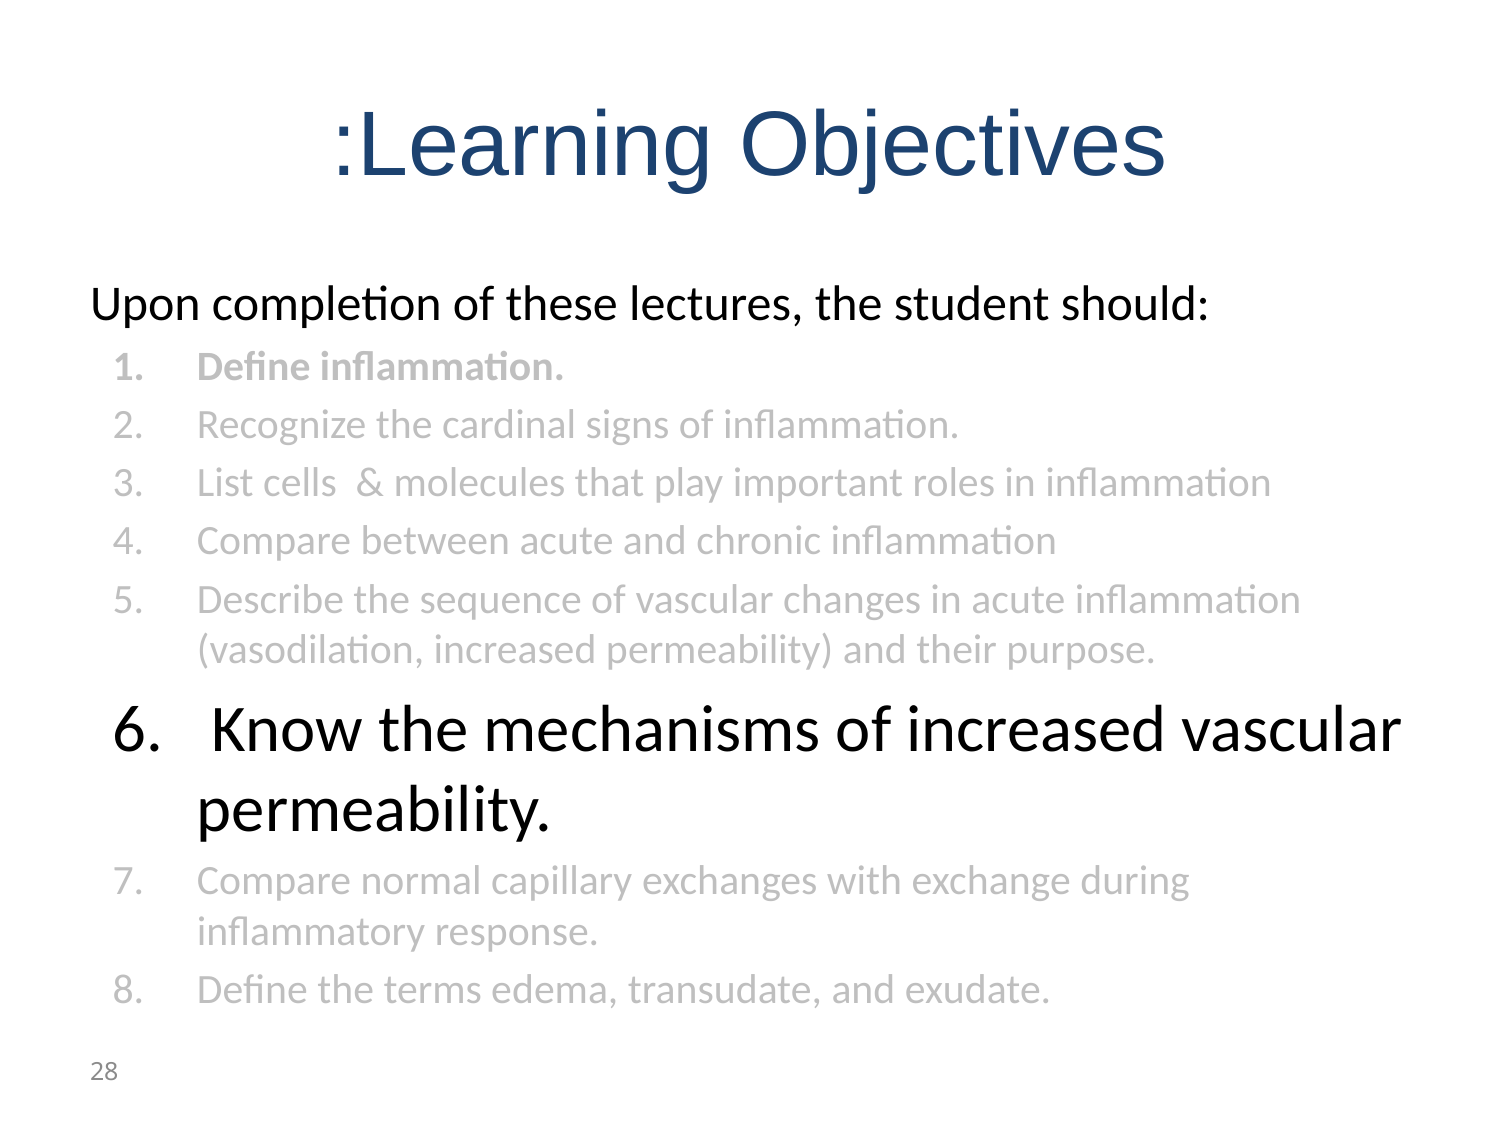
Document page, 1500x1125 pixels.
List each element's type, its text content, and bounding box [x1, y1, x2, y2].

title Learning Objectives: [75, 45, 1425, 233]
list Upon completion of these lectures, the student should: Define inflammation. Recognize the cardinal signs of inflammation. List cells & molecules that play important roles in inflammation Compare between acute and chronic inflammation Describe the sequence of vascular changes in acute inflammation (vasodilation, increased permeability) and their purpose. Know the mechanisms of increased vascular permeability. Compare normal capillary exchanges with exchange during inflammatory response. Define the terms edema, transudate, and exudate. [75, 262, 1425, 1005]
slide_number 28 [75, 1042, 425, 1103]
